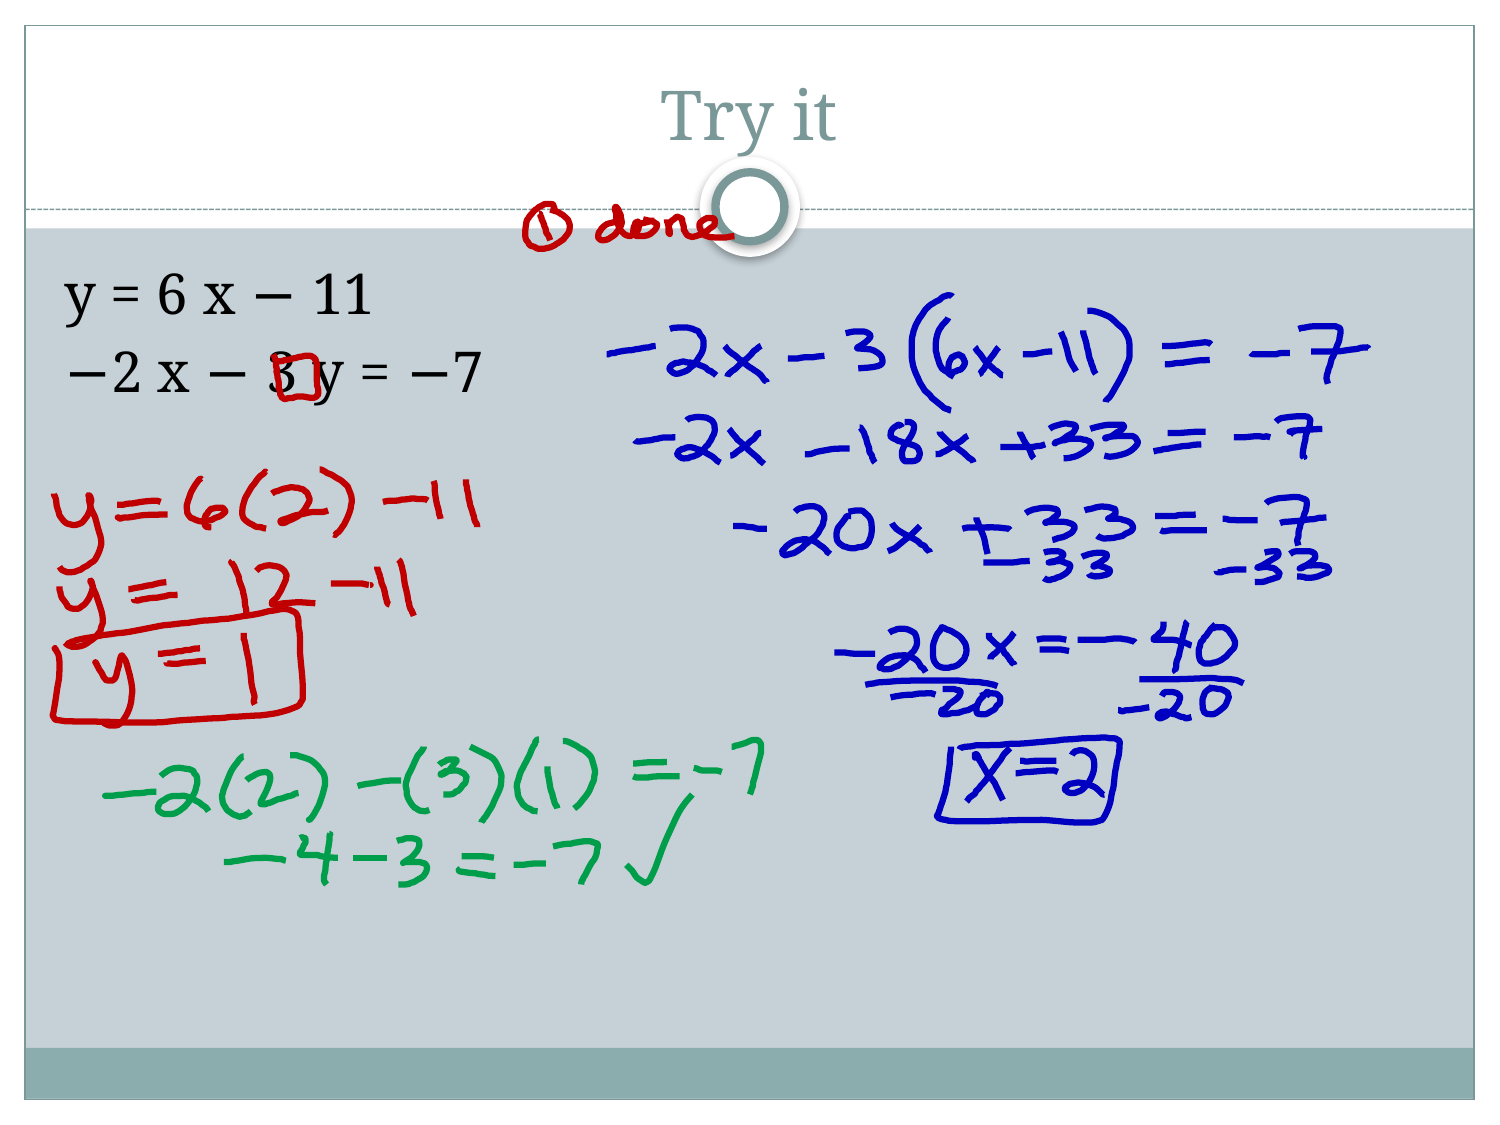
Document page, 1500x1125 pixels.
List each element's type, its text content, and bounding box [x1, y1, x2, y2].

text_box [438, 758, 468, 796]
text_box [859, 426, 876, 464]
text_box [230, 560, 248, 615]
text_box [185, 477, 227, 529]
text_box [1311, 346, 1370, 353]
text_box [1157, 691, 1192, 720]
text_box [910, 537, 931, 553]
text_box [116, 513, 168, 520]
text_box [1288, 428, 1323, 436]
text_box [1090, 423, 1139, 458]
text_box [1060, 331, 1077, 372]
text_box [1043, 550, 1072, 581]
text_box [58, 579, 104, 645]
text_box [887, 525, 921, 552]
text_box [1036, 637, 1067, 641]
text_box [133, 594, 178, 602]
text_box [940, 688, 976, 715]
text_box [1162, 341, 1212, 347]
text_box [330, 582, 369, 586]
text_box [989, 632, 1015, 660]
text_box [1025, 506, 1076, 541]
text_box [632, 775, 680, 779]
text_box [552, 840, 599, 885]
text_box [223, 857, 286, 863]
text_box [1082, 330, 1097, 375]
text_box [939, 431, 953, 445]
text_box [461, 855, 495, 859]
text_box [745, 446, 765, 465]
text_box [1139, 677, 1244, 685]
text_box [329, 853, 338, 859]
text_box [1001, 648, 1016, 666]
text_box [396, 837, 428, 886]
text_box [988, 362, 1004, 377]
text_box [962, 526, 979, 530]
text_box [1201, 686, 1230, 715]
text_box [1022, 350, 1053, 356]
text_box [319, 468, 353, 536]
text_box [835, 509, 873, 550]
text_box [513, 862, 546, 866]
text_box [804, 447, 850, 455]
text_box [733, 525, 767, 530]
text_box [1027, 448, 1035, 459]
text_box [974, 346, 988, 364]
text_box [241, 470, 267, 530]
text_box [975, 517, 989, 555]
text_box [1019, 431, 1028, 445]
text_box [397, 559, 415, 617]
text_box [255, 564, 316, 606]
text_box [676, 416, 721, 464]
text_box [597, 206, 658, 242]
text_box [743, 362, 768, 383]
text_box [272, 353, 319, 400]
text_box [936, 736, 1121, 824]
text_box [465, 479, 478, 528]
text_box [1254, 550, 1281, 583]
text_box [1153, 443, 1202, 453]
text_box [975, 691, 1001, 716]
text_box [221, 755, 252, 818]
text_box [726, 345, 762, 377]
text_box [728, 428, 745, 446]
text_box [1160, 529, 1207, 533]
text_box [128, 581, 167, 590]
text_box [891, 522, 908, 536]
text_box [983, 560, 1030, 564]
text_box [787, 354, 825, 360]
text_box [1077, 637, 1136, 644]
text_box [53, 493, 103, 574]
text_box [457, 868, 496, 877]
text_box [1250, 352, 1290, 356]
text_box [1183, 639, 1192, 647]
text_box [546, 766, 559, 809]
text_box [357, 779, 402, 787]
text_box [932, 626, 968, 669]
text_box [323, 833, 331, 885]
text_box [988, 632, 1001, 647]
text_box [376, 566, 391, 606]
title Try it [49, 37, 1450, 162]
list y = 6 x − 11 −2 x − 3 y = −7 [49, 250, 1445, 1001]
text_box [1275, 415, 1312, 459]
text_box [1084, 505, 1134, 540]
text_box [934, 317, 966, 378]
text_box [1039, 648, 1070, 652]
text_box [781, 505, 831, 556]
text_box [102, 723, 121, 727]
text_box [432, 480, 442, 519]
text_box [606, 345, 656, 356]
text_box [981, 526, 1011, 531]
text_box [404, 746, 430, 812]
text_box [693, 767, 723, 773]
text_box [625, 794, 693, 884]
text_box [299, 836, 326, 858]
text_box [1155, 513, 1196, 517]
text_box [865, 679, 998, 687]
text_box [724, 345, 742, 362]
text_box [731, 739, 762, 795]
text_box [246, 771, 299, 805]
text_box [978, 346, 1000, 375]
text_box [290, 754, 326, 821]
text_box [730, 432, 762, 457]
text_box [1167, 430, 1206, 434]
text_box [633, 761, 667, 765]
text_box [1197, 623, 1236, 665]
text_box [1000, 443, 1046, 448]
text_box [954, 446, 975, 463]
text_box [469, 745, 503, 823]
text_box [1233, 435, 1271, 439]
text_box [1081, 551, 1111, 578]
text_box [1087, 309, 1131, 403]
text_box [157, 767, 210, 815]
text_box [666, 216, 735, 239]
text_box [889, 421, 921, 462]
text_box [1118, 706, 1150, 713]
text_box [1279, 516, 1327, 524]
text_box [562, 740, 596, 810]
text_box [1289, 550, 1330, 579]
text_box [382, 497, 429, 503]
text_box [834, 651, 876, 655]
text_box [1298, 325, 1342, 385]
text_box [1281, 522, 1303, 546]
text_box [524, 203, 571, 250]
text_box [117, 499, 161, 506]
text_box [1174, 621, 1188, 673]
text_box [845, 330, 884, 370]
text_box [1216, 568, 1247, 574]
text_box [271, 486, 328, 524]
text_box [51, 608, 304, 724]
text_box [1049, 422, 1092, 460]
text_box [1164, 359, 1210, 365]
text_box [634, 436, 676, 443]
text_box [1152, 621, 1181, 643]
text_box [878, 627, 927, 673]
text_box [668, 326, 717, 376]
text_box [935, 435, 969, 455]
text_box [516, 738, 539, 813]
text_box [890, 692, 936, 699]
text_box [910, 294, 954, 412]
text_box [636, 220, 655, 227]
text_box [104, 790, 157, 797]
text_box [1265, 496, 1308, 522]
